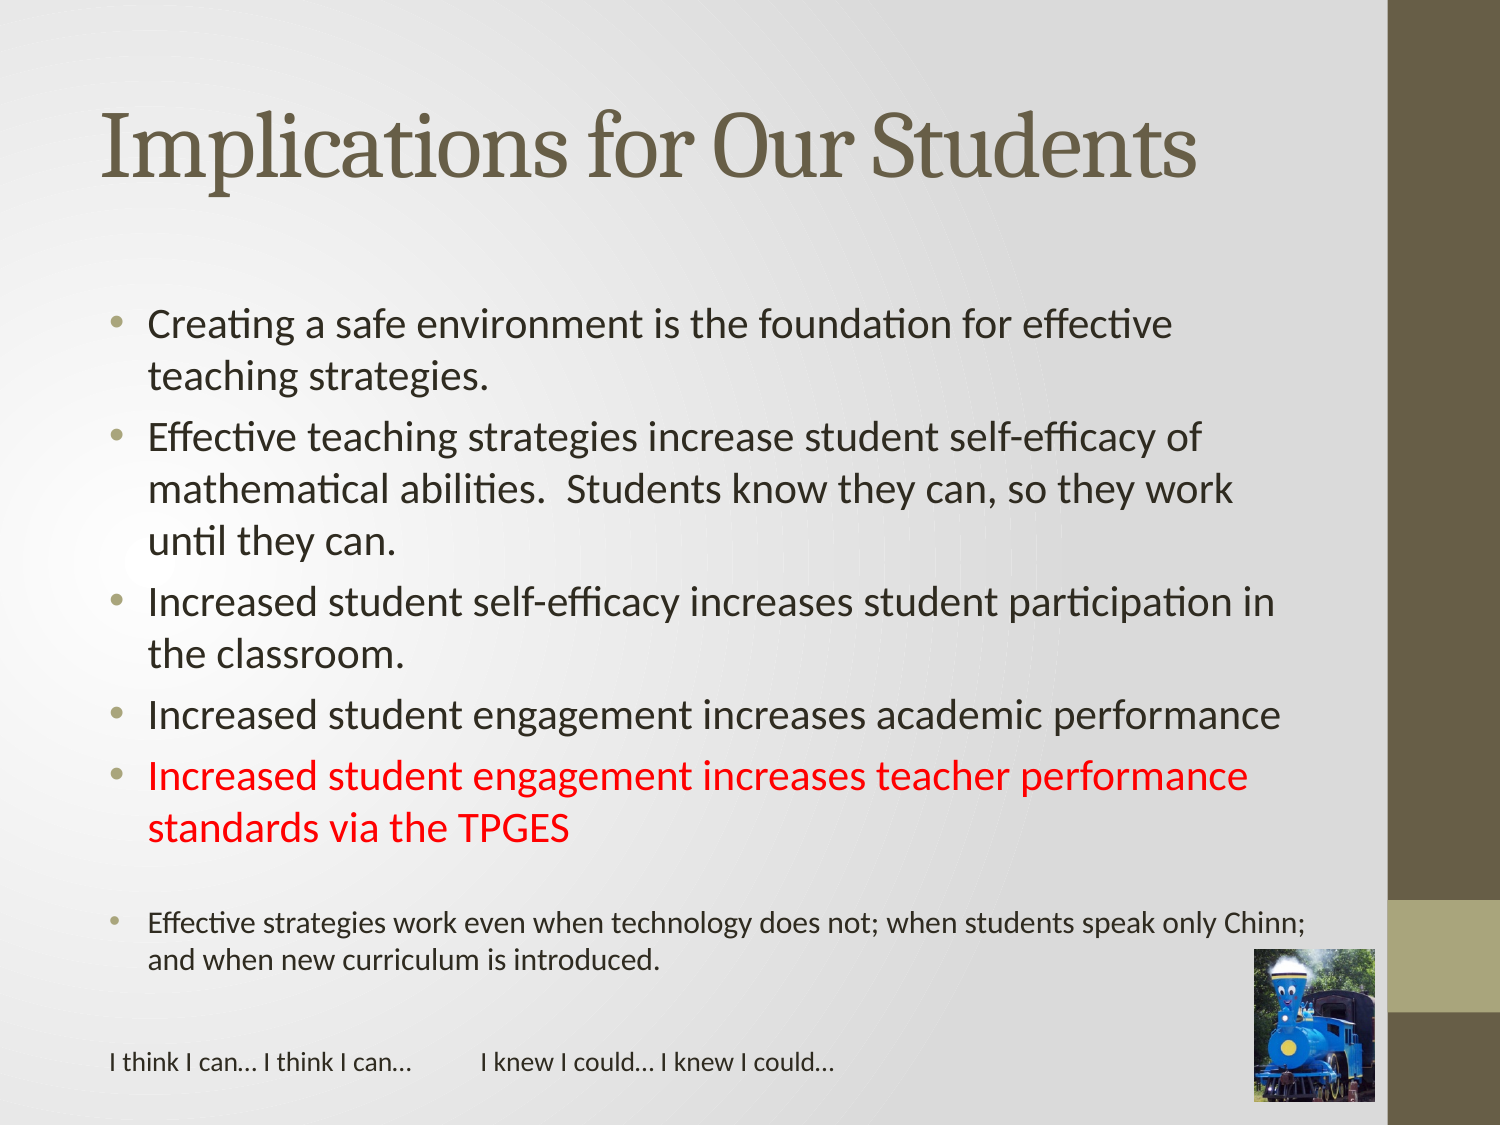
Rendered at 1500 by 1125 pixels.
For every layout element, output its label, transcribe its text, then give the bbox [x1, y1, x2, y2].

list Creating a safe environment is the foundation for effective teaching strategies. Effective teaching strategies increase student self-efficacy of mathematical abilities. Students know they can, so they work until they can. Increased student self-efficacy increases student participation in the classroom. Increased student engagement increases academic performance Increased student engagement increases teacher performance standards via the TPGES Effective strategies work even when technology does not; when students speak only Chinn; and when new curriculum is introduced. I think I can… I think I can… I knew I could… I knew I could… [75, 287, 1325, 1100]
picture [1254, 949, 1376, 1103]
title Implications for Our Students [75, 45, 1325, 233]
